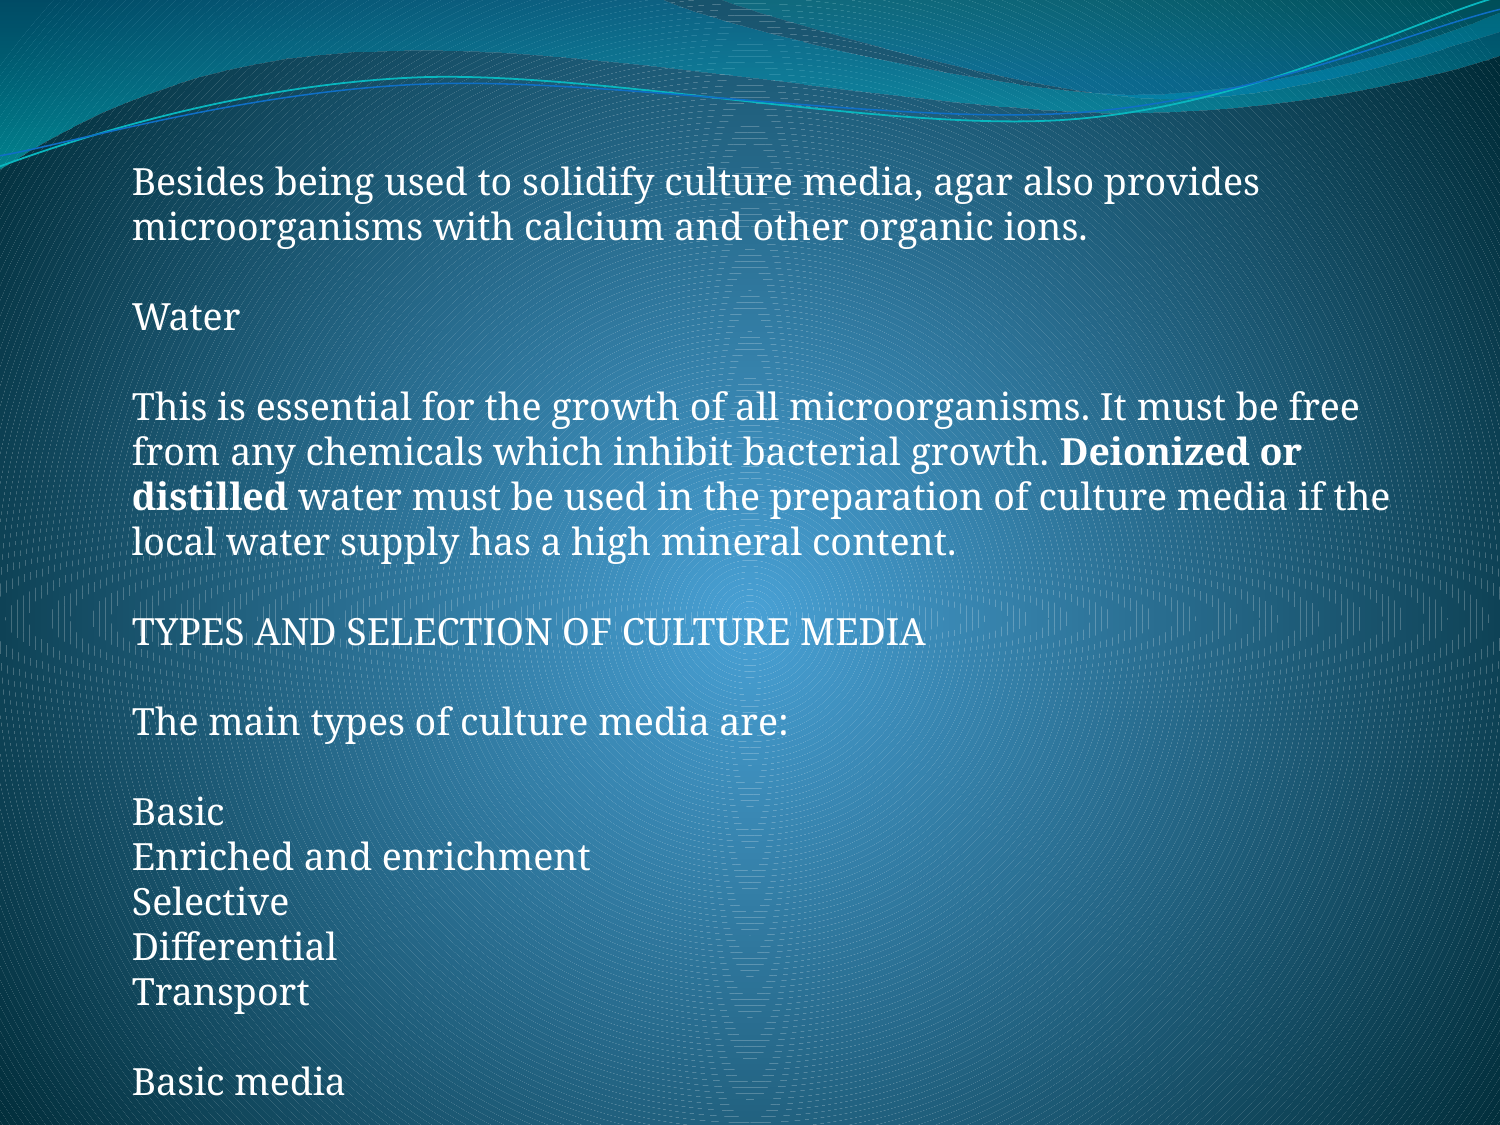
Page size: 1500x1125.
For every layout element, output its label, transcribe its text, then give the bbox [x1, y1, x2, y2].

text_box [128, 46, 1454, 467]
text_box Besides being used to solidify culture media, agar also provides microorganisms with calcium and other organic ions. Water This is essential for the growth of all microorganisms. It must be free from any chemicals which inhibit bacterial growth. Deionized or distilled water must be used in the preparation of culture media if the local water supply has a high mineral content. TYPES AND SELECTION OF CULTURE MEDIA The main types of culture media are: Basic Enriched and enrichment Selective Differential Transport Basic media [117, 105, 1453, 1125]
